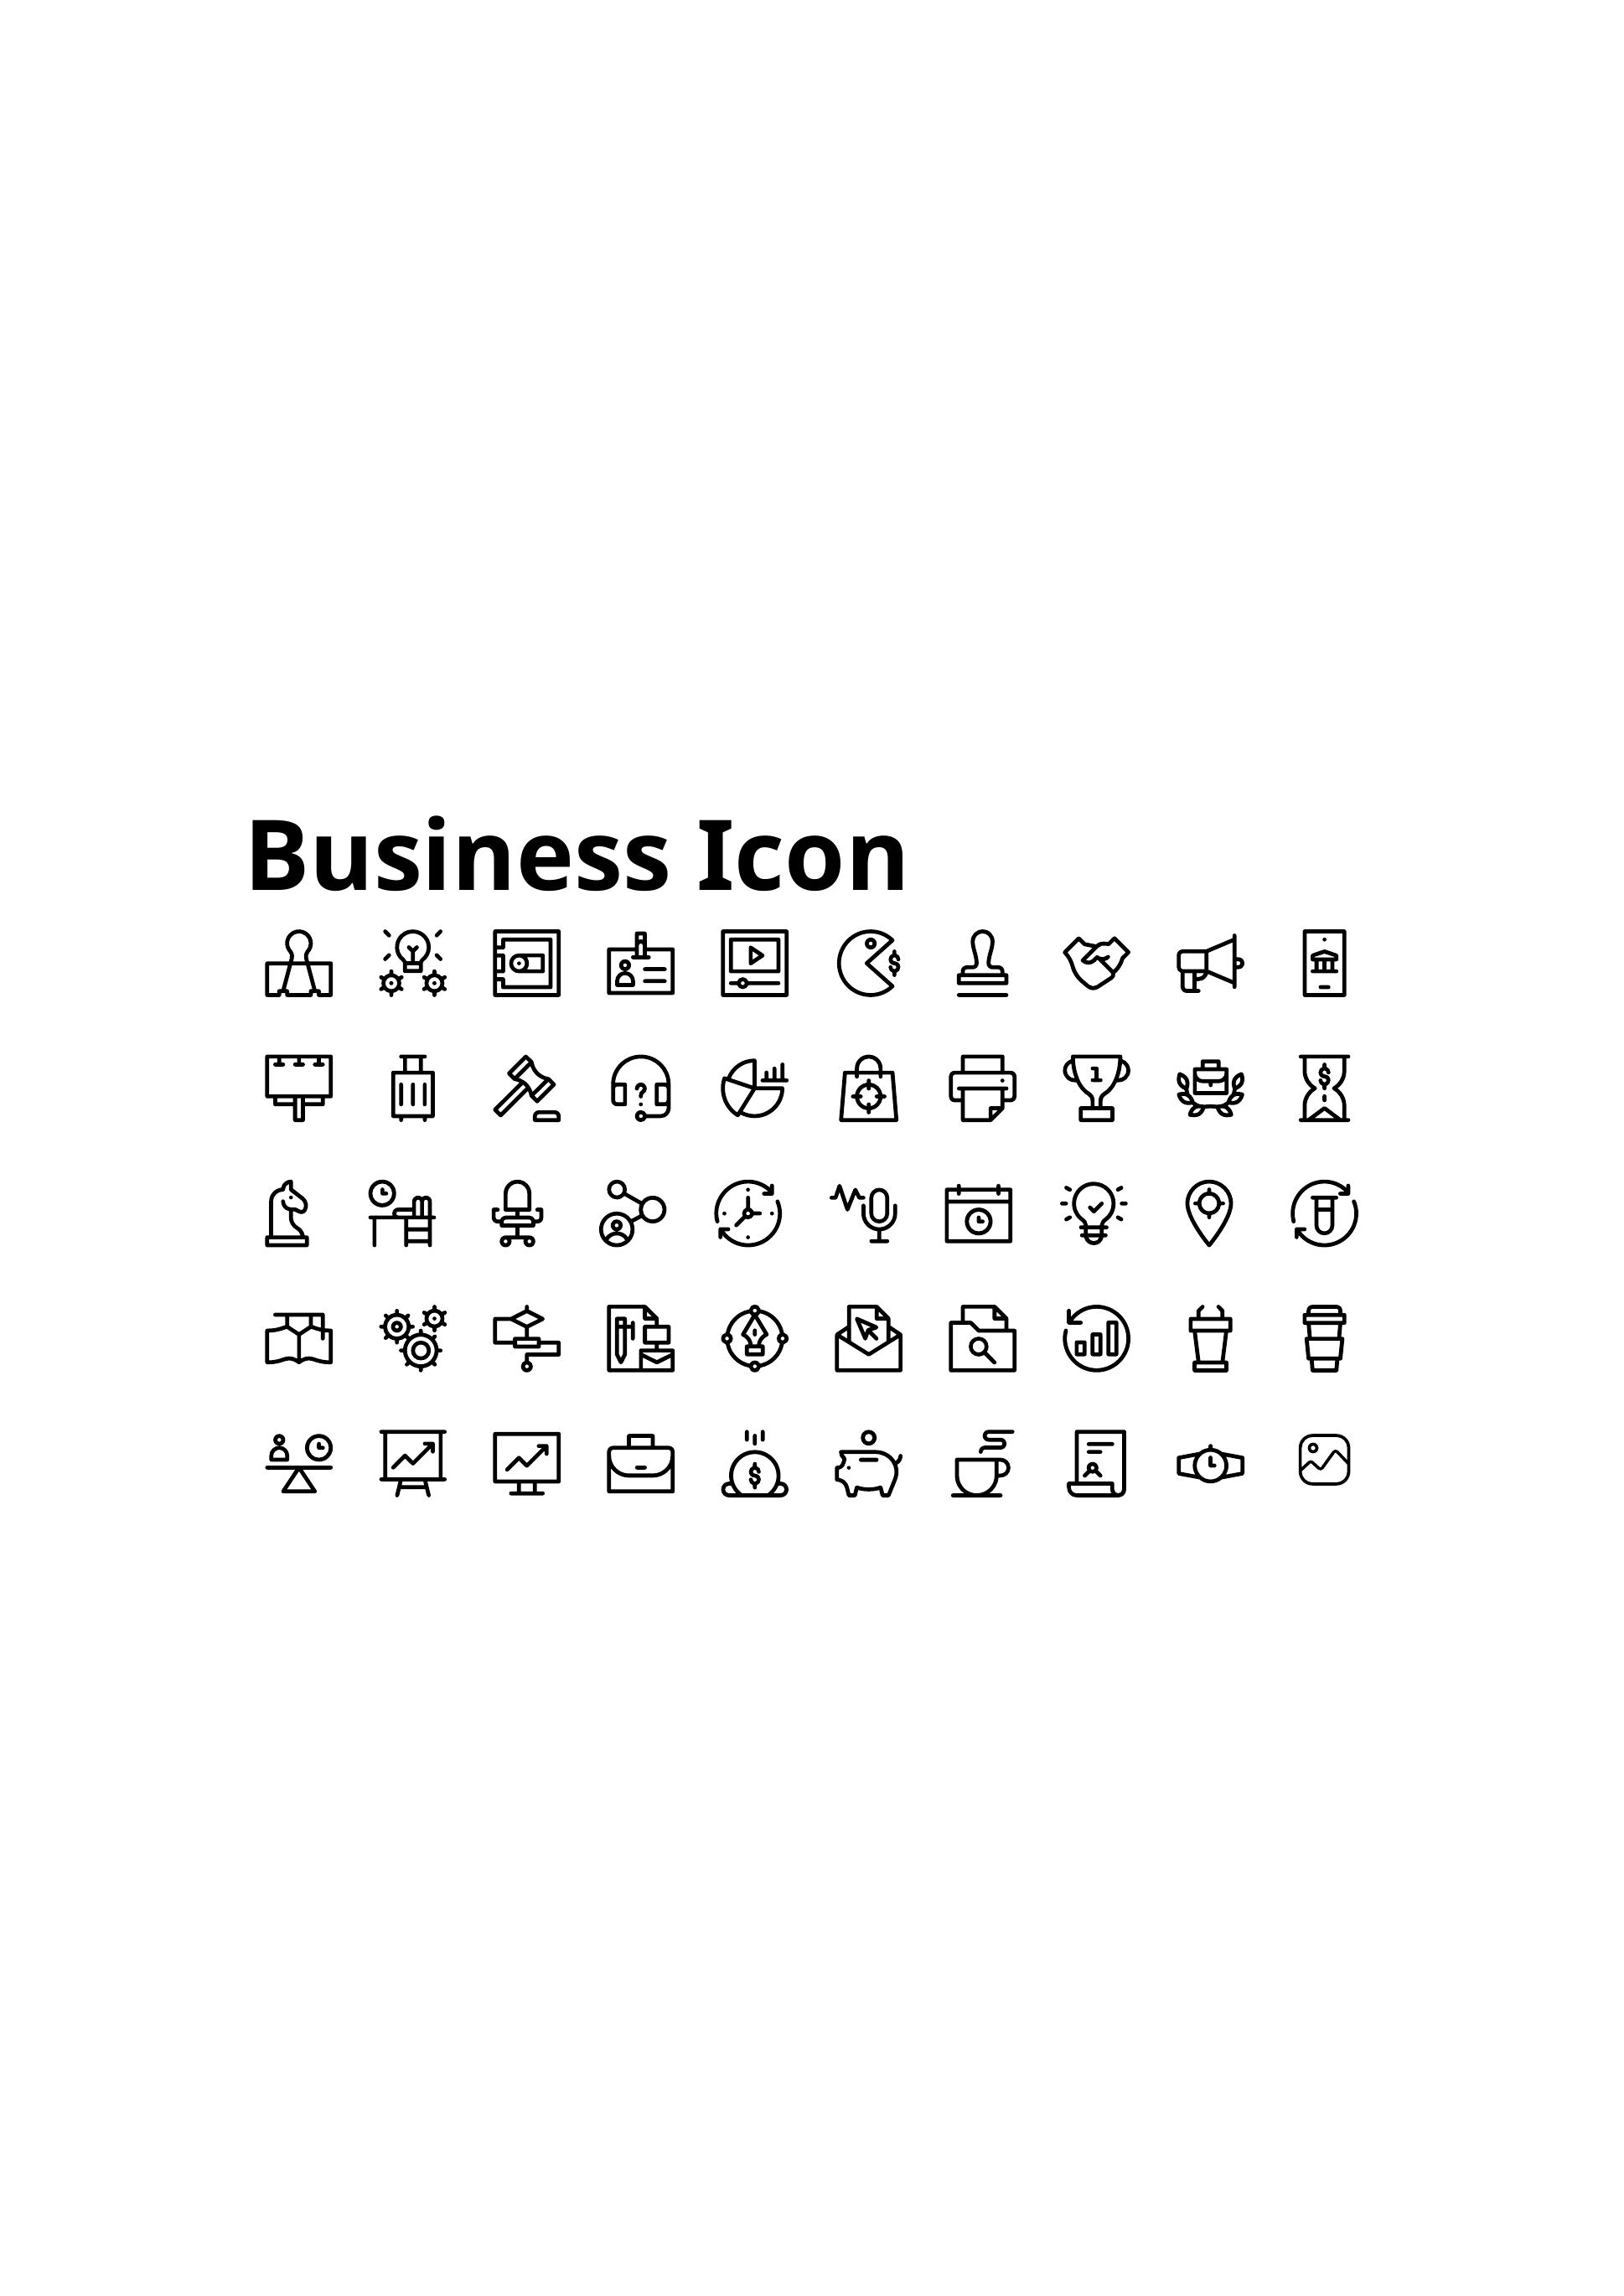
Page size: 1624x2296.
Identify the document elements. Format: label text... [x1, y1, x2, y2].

text_box [1063, 1305, 1130, 1373]
text_box [950, 1457, 1011, 1498]
text_box [949, 1054, 1017, 1123]
text_box [721, 929, 789, 997]
text_box [1060, 1201, 1068, 1206]
text_box [956, 929, 1009, 985]
text_box [1302, 929, 1347, 997]
text_box [1302, 1305, 1347, 1373]
text_box [861, 1203, 897, 1244]
text_box [1298, 1054, 1351, 1123]
text_box [422, 969, 447, 997]
text_box [269, 1434, 290, 1462]
text_box [949, 1305, 1017, 1373]
text_box [835, 1450, 903, 1498]
text_box [265, 1312, 334, 1365]
text_box [1120, 1201, 1128, 1206]
text_box [1064, 1186, 1073, 1192]
text_box [1295, 1199, 1358, 1248]
text_box [1072, 1182, 1116, 1246]
text_box [607, 1434, 675, 1494]
text_box [753, 1434, 758, 1446]
text_box [383, 929, 391, 938]
text_box [493, 1431, 561, 1496]
text_box [829, 1183, 866, 1212]
text_box [379, 969, 404, 997]
text_box [1064, 1215, 1073, 1222]
text_box [305, 1434, 334, 1462]
text_box [493, 1054, 556, 1118]
text_box [1177, 933, 1245, 993]
text_box [1290, 1179, 1351, 1236]
text_box [978, 1430, 1015, 1454]
text_box [718, 1199, 783, 1248]
text_box [1115, 1215, 1124, 1222]
text_box [395, 929, 432, 974]
text_box [265, 929, 334, 997]
text_box [836, 929, 895, 997]
text_box [611, 1054, 671, 1123]
text_box [1063, 936, 1131, 990]
text_box [368, 1179, 396, 1207]
text_box [888, 949, 901, 977]
text_box [734, 1195, 763, 1228]
text_box [379, 1430, 447, 1498]
text_box [493, 929, 561, 997]
text_box [422, 1305, 447, 1333]
text_box [265, 1179, 309, 1248]
text_box Business Icon [240, 789, 914, 913]
text_box [861, 1430, 877, 1446]
text_box [869, 1187, 890, 1224]
text_box [721, 1058, 784, 1119]
text_box [1177, 1072, 1245, 1118]
text_box [434, 929, 443, 938]
text_box [714, 1179, 774, 1223]
text_box [491, 1179, 544, 1248]
text_box [944, 1183, 1013, 1244]
text_box [1115, 1186, 1124, 1192]
text_box [532, 1110, 561, 1123]
text_box [1188, 1305, 1233, 1373]
text_box [721, 1305, 789, 1373]
text_box [760, 1063, 789, 1083]
text_box [1185, 1179, 1234, 1248]
text_box [390, 1054, 435, 1123]
text_box [434, 953, 443, 961]
text_box [493, 1305, 561, 1373]
text_box [760, 1430, 765, 1442]
text_box [1298, 1434, 1351, 1486]
text_box [1067, 1430, 1126, 1498]
text_box [607, 931, 675, 995]
text_box [607, 1305, 675, 1373]
text_box [1192, 1059, 1229, 1095]
text_box [383, 953, 391, 961]
text_box [835, 1305, 903, 1373]
text_box [1063, 1054, 1130, 1123]
text_box [956, 993, 1009, 997]
text_box [1177, 1444, 1245, 1484]
text_box [721, 1450, 789, 1498]
text_box [379, 1309, 443, 1373]
text_box [265, 1054, 334, 1123]
text_box [598, 1179, 667, 1248]
text_box [744, 1430, 749, 1442]
text_box [839, 1054, 899, 1123]
text_box [368, 1195, 437, 1248]
text_box [265, 1466, 334, 1494]
